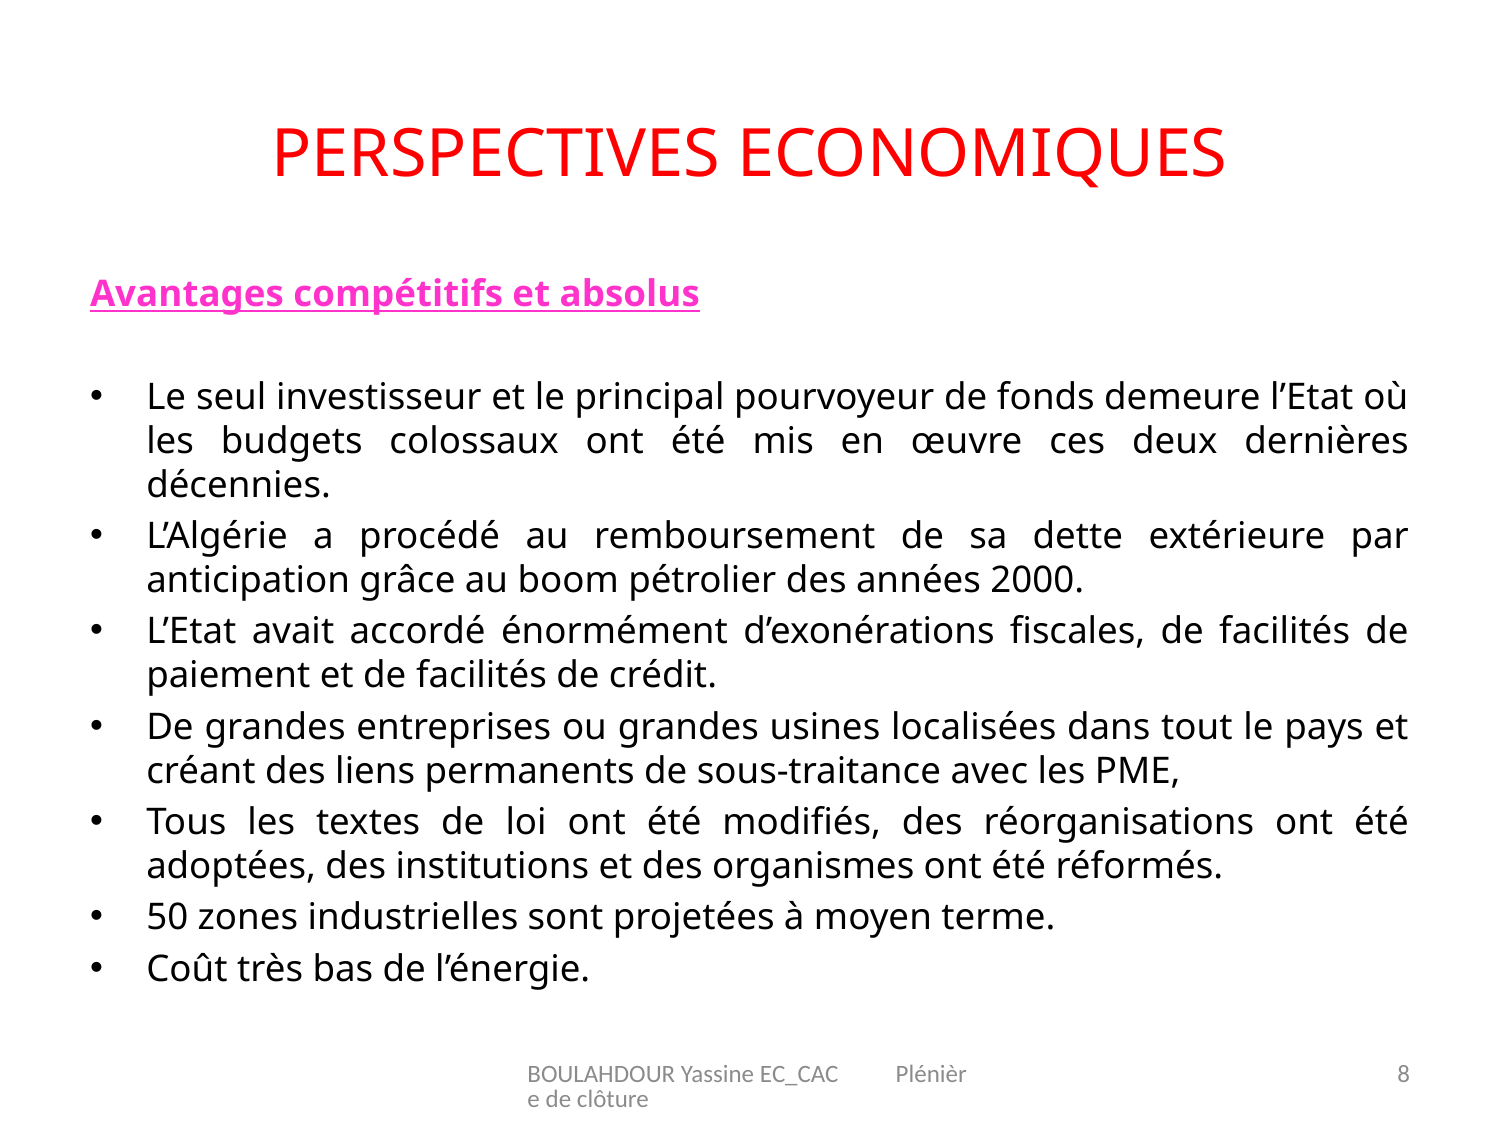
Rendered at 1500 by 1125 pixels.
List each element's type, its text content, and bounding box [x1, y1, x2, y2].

slide_number 8 [1074, 1042, 1425, 1103]
footer BOULAHDOUR Yassine EC_CAC Plénière de clôture [512, 1042, 988, 1103]
list Avantages compétitifs et absolus Le seul investisseur et le principal pourvoyeur de fonds demeure l’Etat où les budgets colossaux ont été mis en œuvre ces deux dernières décennies. L’Algérie a procédé au remboursement de sa dette extérieure par anticipation grâce au boom pétrolier des années 2000. L’Etat avait accordé énormément d’exonérations fiscales, de facilités de paiement et de facilités de crédit. De grandes entreprises ou grandes usines localisées dans tout le pays et créant des liens permanents de sous-traitance avec les PME, Tous les textes de loi ont été modifiés, des réorganisations ont été adoptées, des institutions et des organismes ont été réformés. 50 zones industrielles sont projetées à moyen terme. Coût très bas de l’énergie. [75, 262, 1425, 1005]
title PERSPECTIVES ECONOMIQUES [75, 66, 1425, 233]
